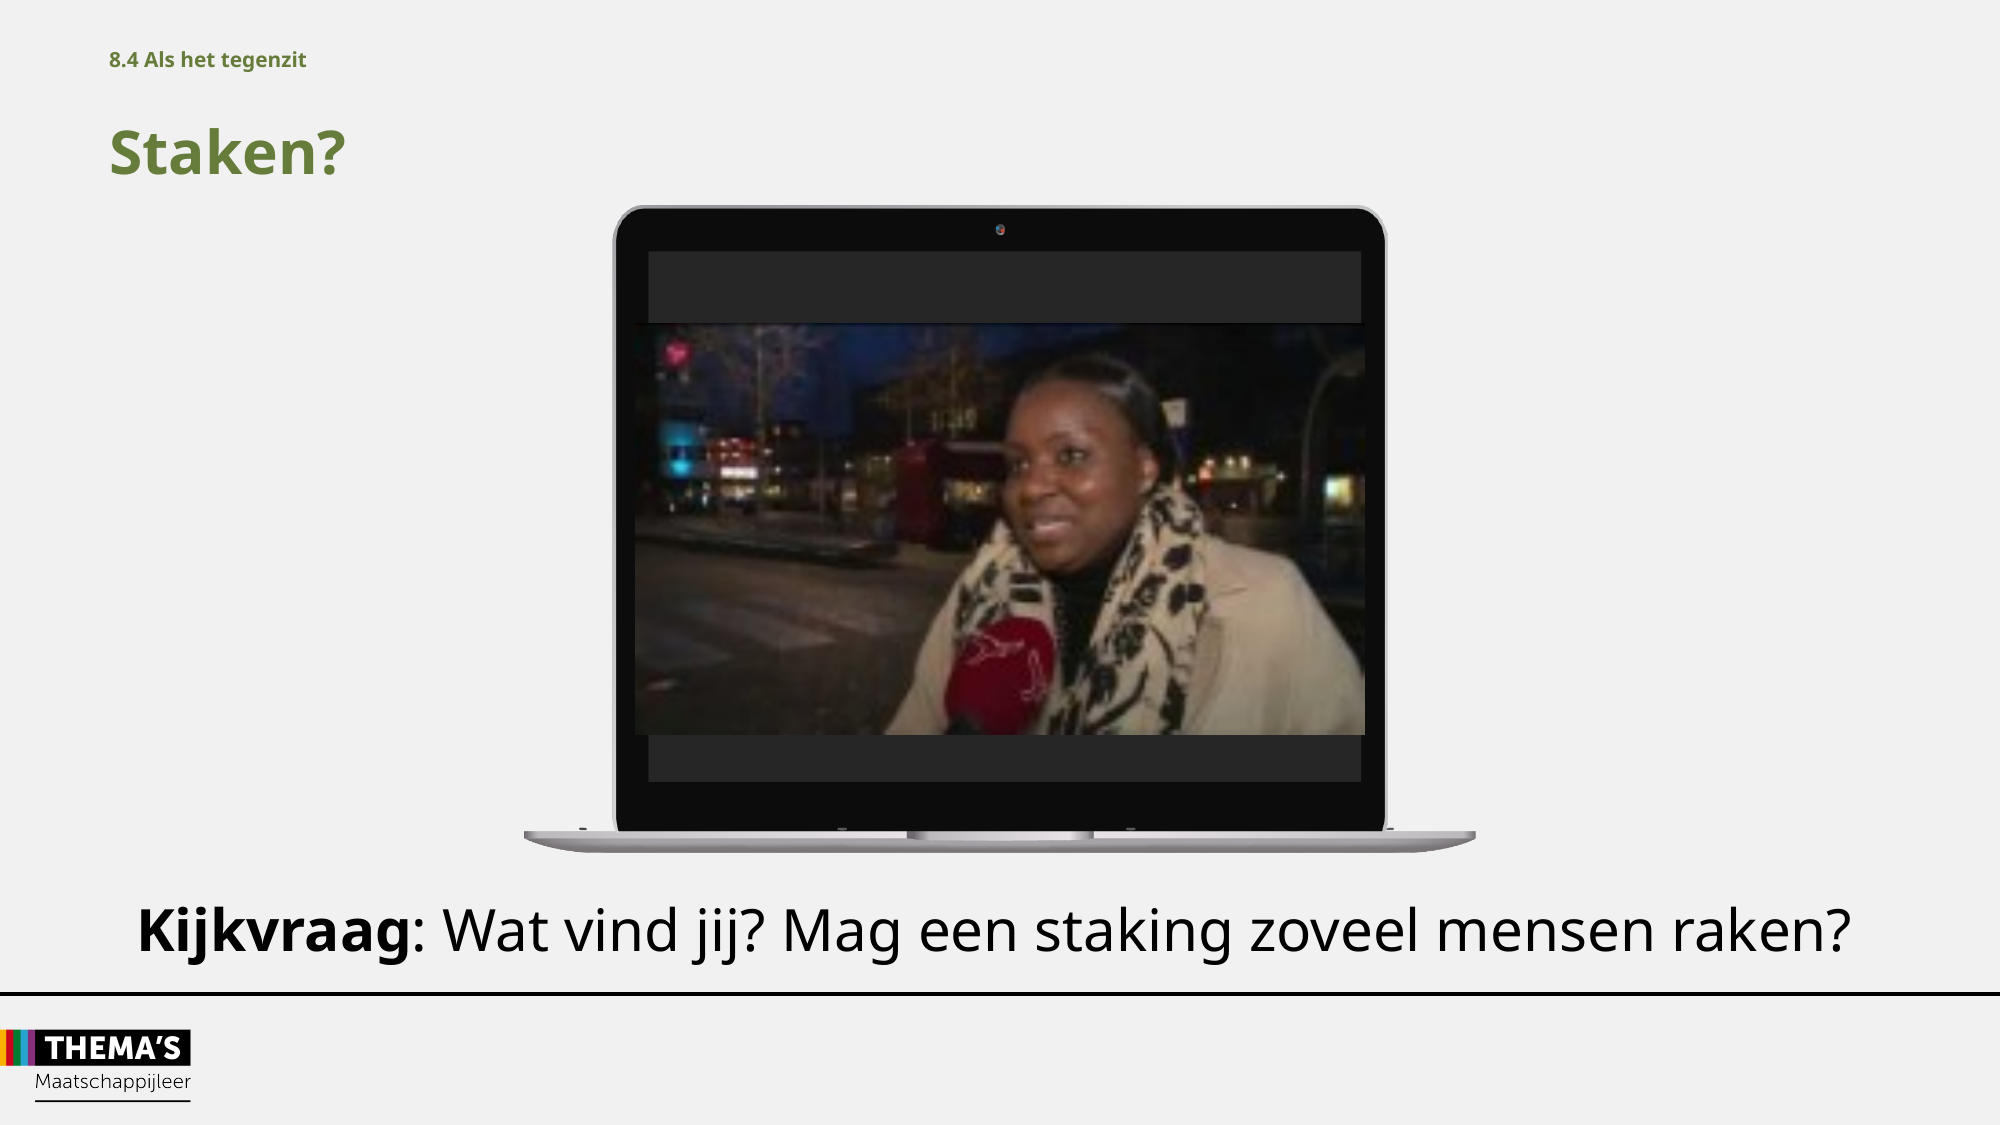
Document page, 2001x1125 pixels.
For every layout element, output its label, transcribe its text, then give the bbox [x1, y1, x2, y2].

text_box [634, 322, 1366, 736]
text_box Kijkvraag: Wat vind jij? Mag een staking zoveel mensen raken? [121, 885, 1868, 970]
list 8.4 Als het tegenzit [94, 33, 941, 88]
picture [0, 993, 203, 1125]
list Staken? [94, 114, 1828, 205]
picture [524, 205, 1476, 853]
